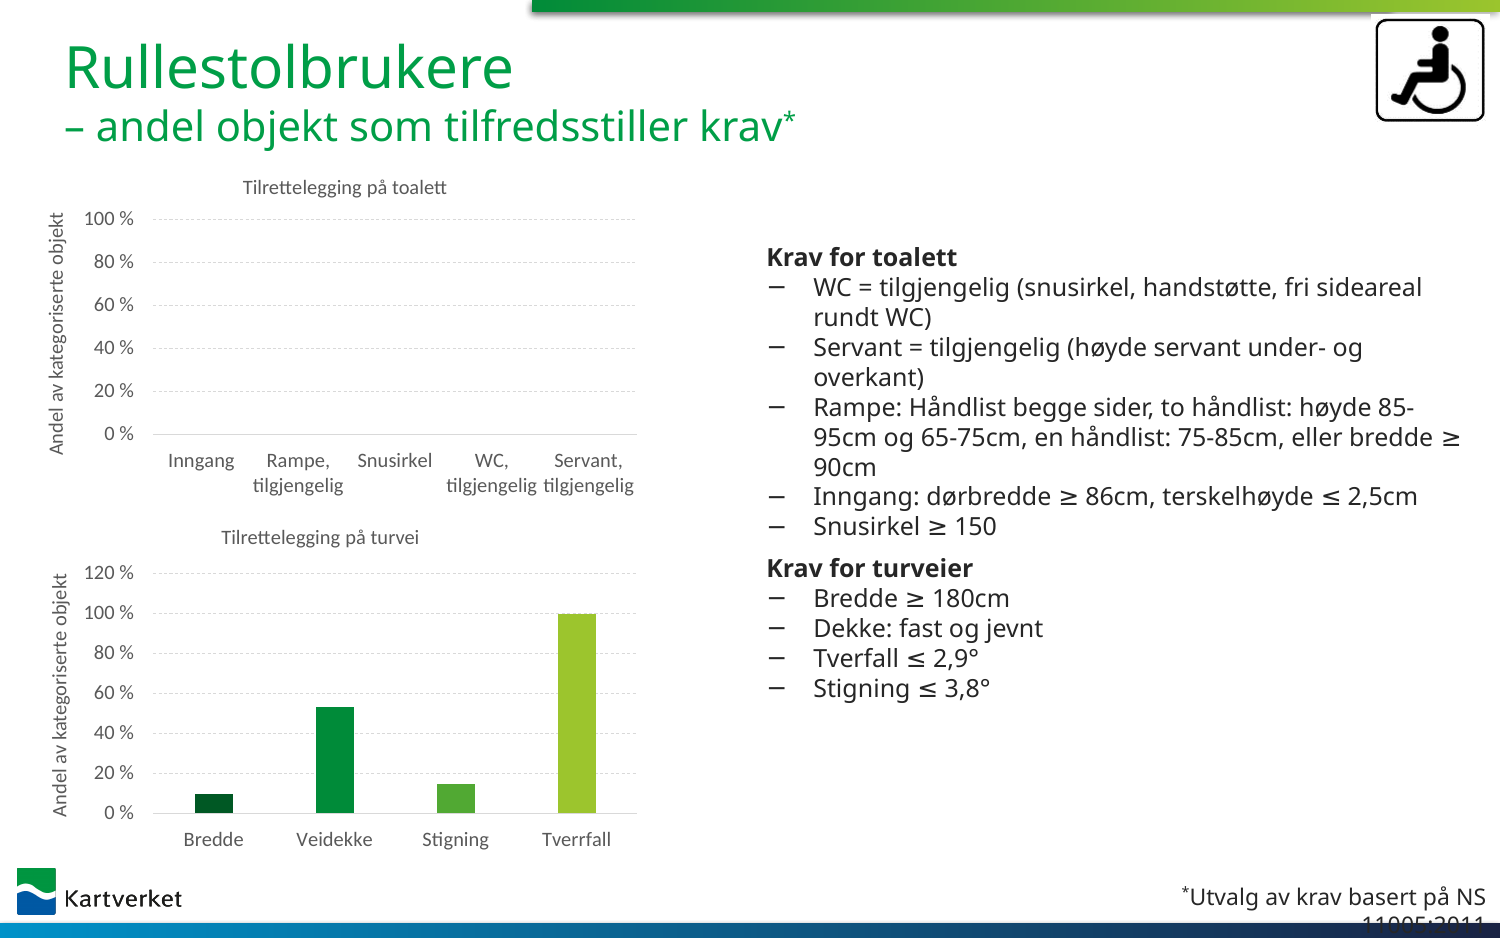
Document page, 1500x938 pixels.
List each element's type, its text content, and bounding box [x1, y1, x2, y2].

text_box Krav for toalett WC = tilgjengelig (snusirkel, handstøtte, fri sideareal rundt WC) Servant = tilgjengelig (høyde servant under- og overkant) Rampe: Håndlist begge sider, to håndlist: høyde 85-95cm og 65-75cm, en håndlist: 75-85cm, eller bredde ≥ 90cm Inngang: dørbredde ≥ 86cm, terskelhøyde ≤ 2,5cm Snusirkel ≥ 150 [751, 234, 1483, 545]
text_box Krav for turveier Bredde ≥ 180cm Dekke: fast og jevnt Tverfall ≤ 2,9° Stigning ≤ 3,8° [751, 545, 1483, 710]
text_box Rullestolbrukere – andel objekt som tilfredsstiller krav* [49, 14, 1431, 158]
picture [41, 520, 650, 859]
picture [1371, 13, 1491, 127]
text_box *Utvalg av krav basert på NS 11005:2011 [1068, 873, 1500, 938]
picture [41, 166, 650, 505]
